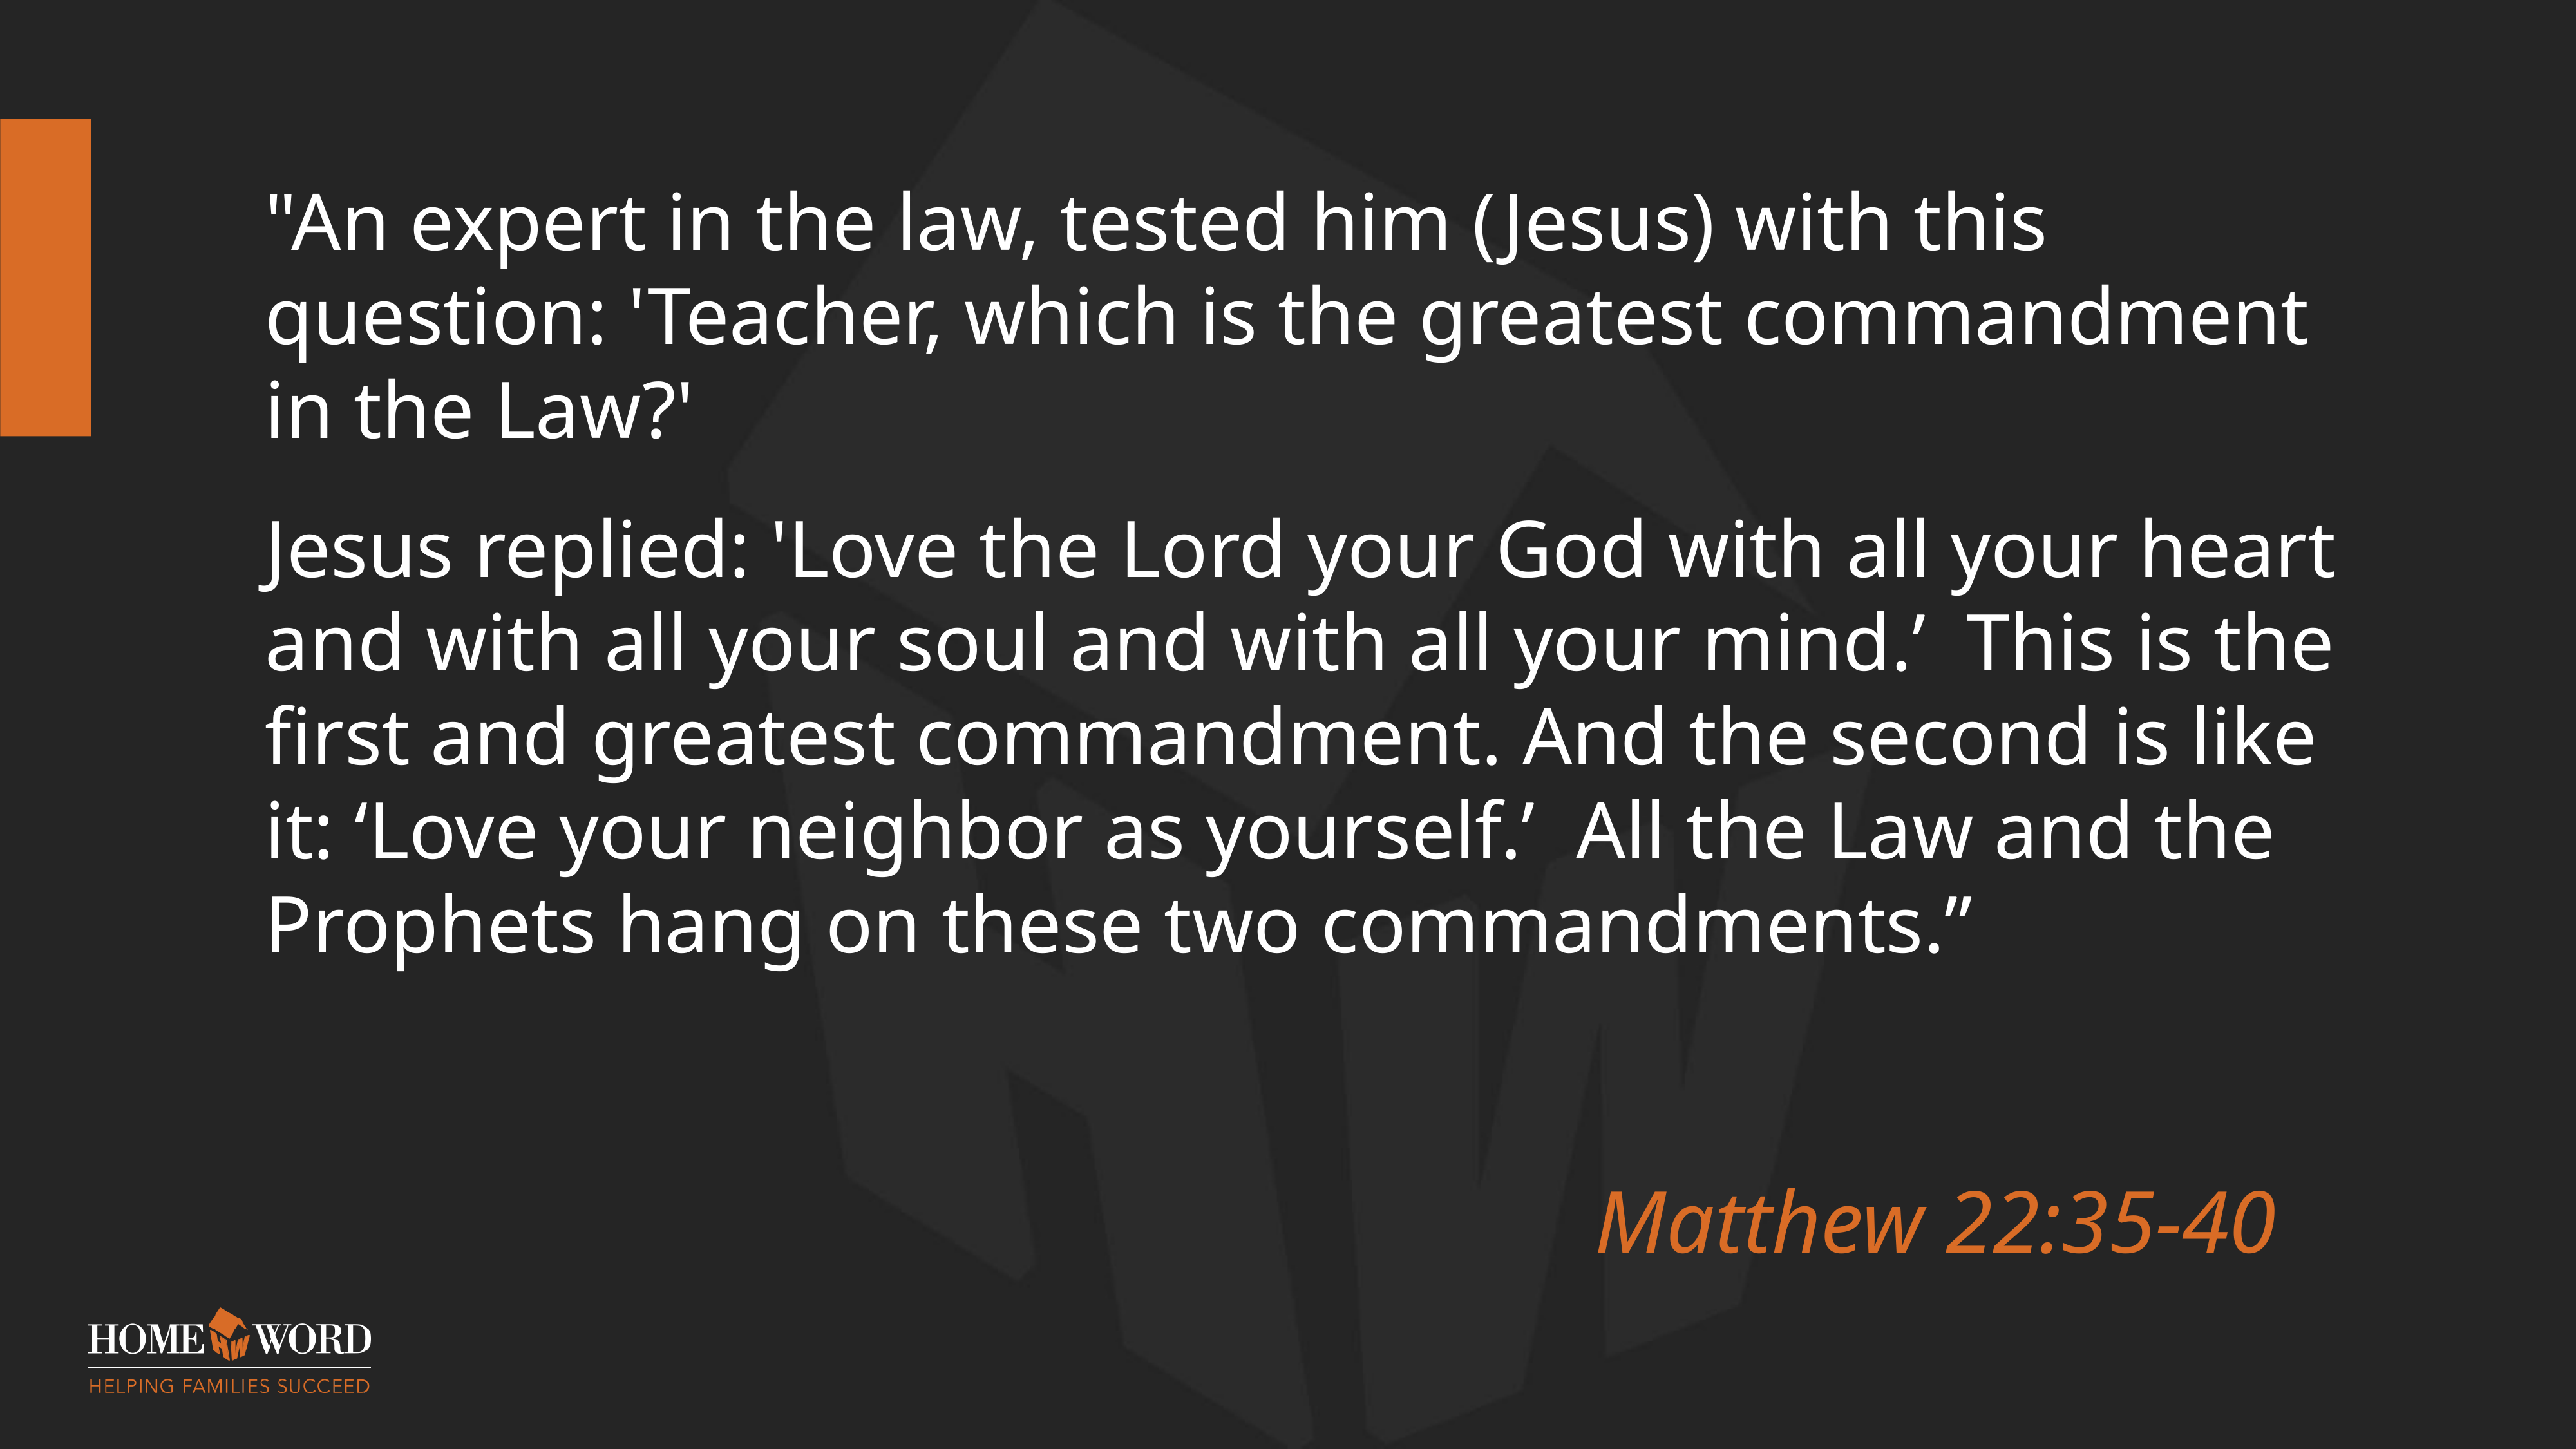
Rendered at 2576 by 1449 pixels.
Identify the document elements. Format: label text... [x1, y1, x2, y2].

text_box Matthew 22:35-40 [337, 1162, 2282, 1276]
title "An expert in the law, tested him (Jesus) with this question: 'Teacher, which is the greatest commandment in the Law?' Jesus replied: 'Love the Lord your God with all your heart and with all your soul and with all your mind.’ This is the first and greatest commandment. And the second is like it: ‘Love your neighbor as yourself.’ All the Law and the Prophets hang on these two commandments.” [260, 166, 2361, 1073]
picture [0, 0, 2576, 1449]
